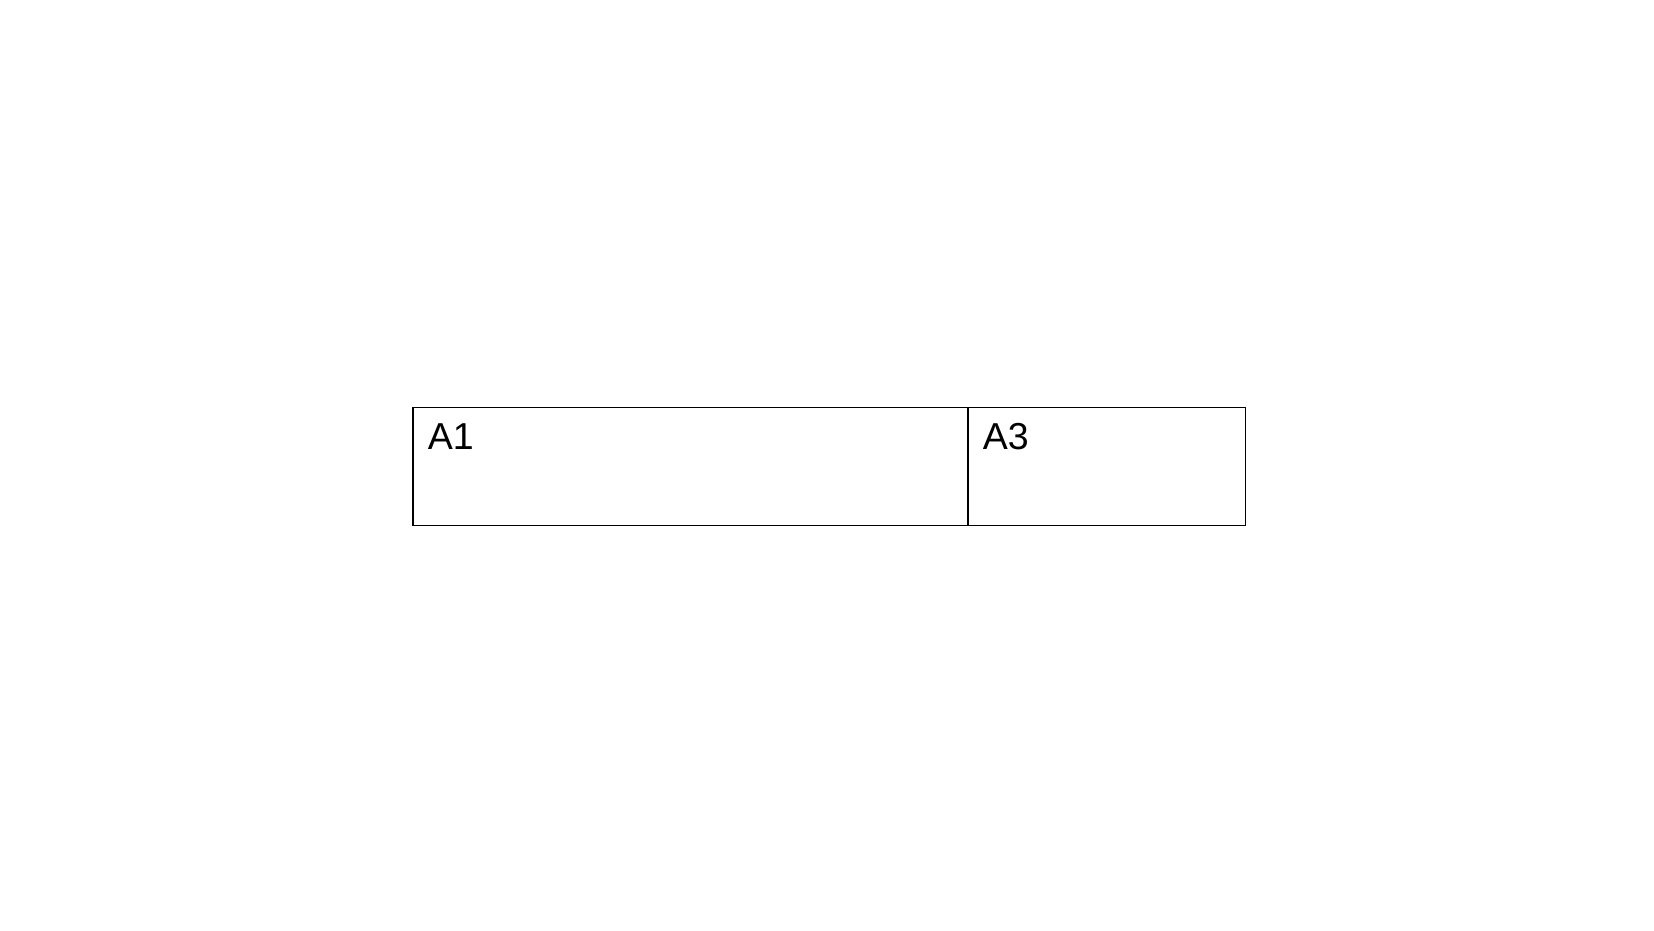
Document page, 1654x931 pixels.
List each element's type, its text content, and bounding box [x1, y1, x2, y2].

table_header A1 [414, 408, 967, 525]
table_header A3 [969, 408, 1245, 525]
